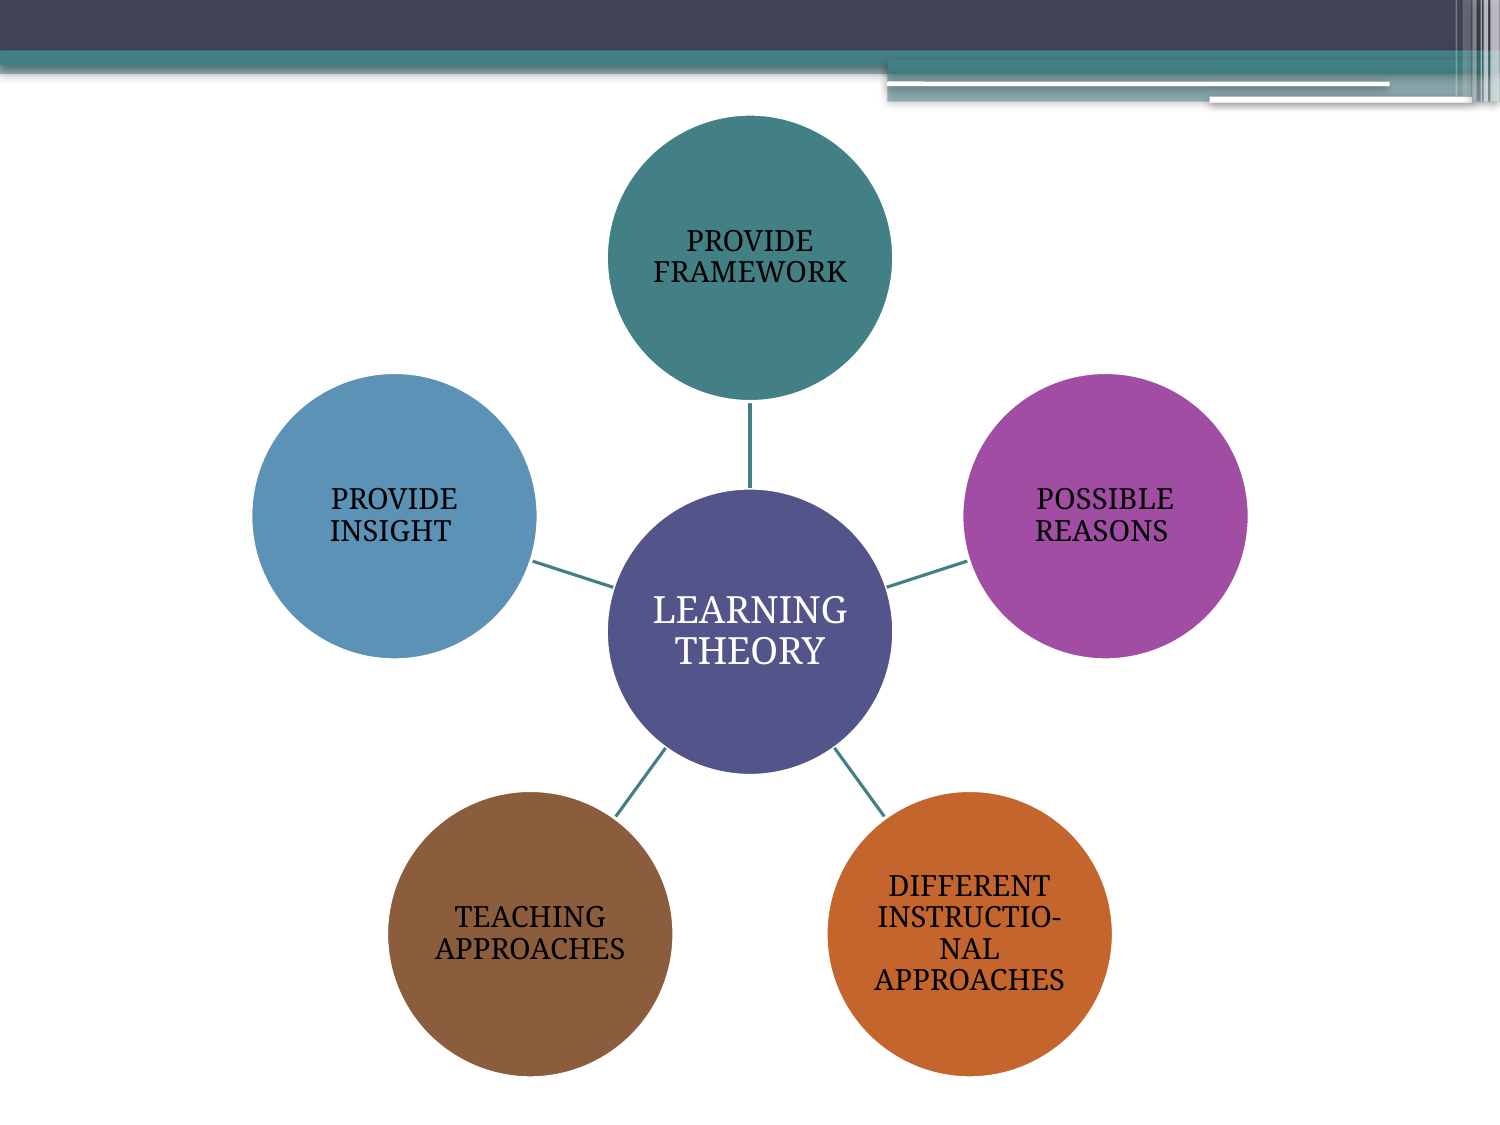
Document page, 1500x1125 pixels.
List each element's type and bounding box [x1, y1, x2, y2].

list [74, 113, 1426, 1079]
